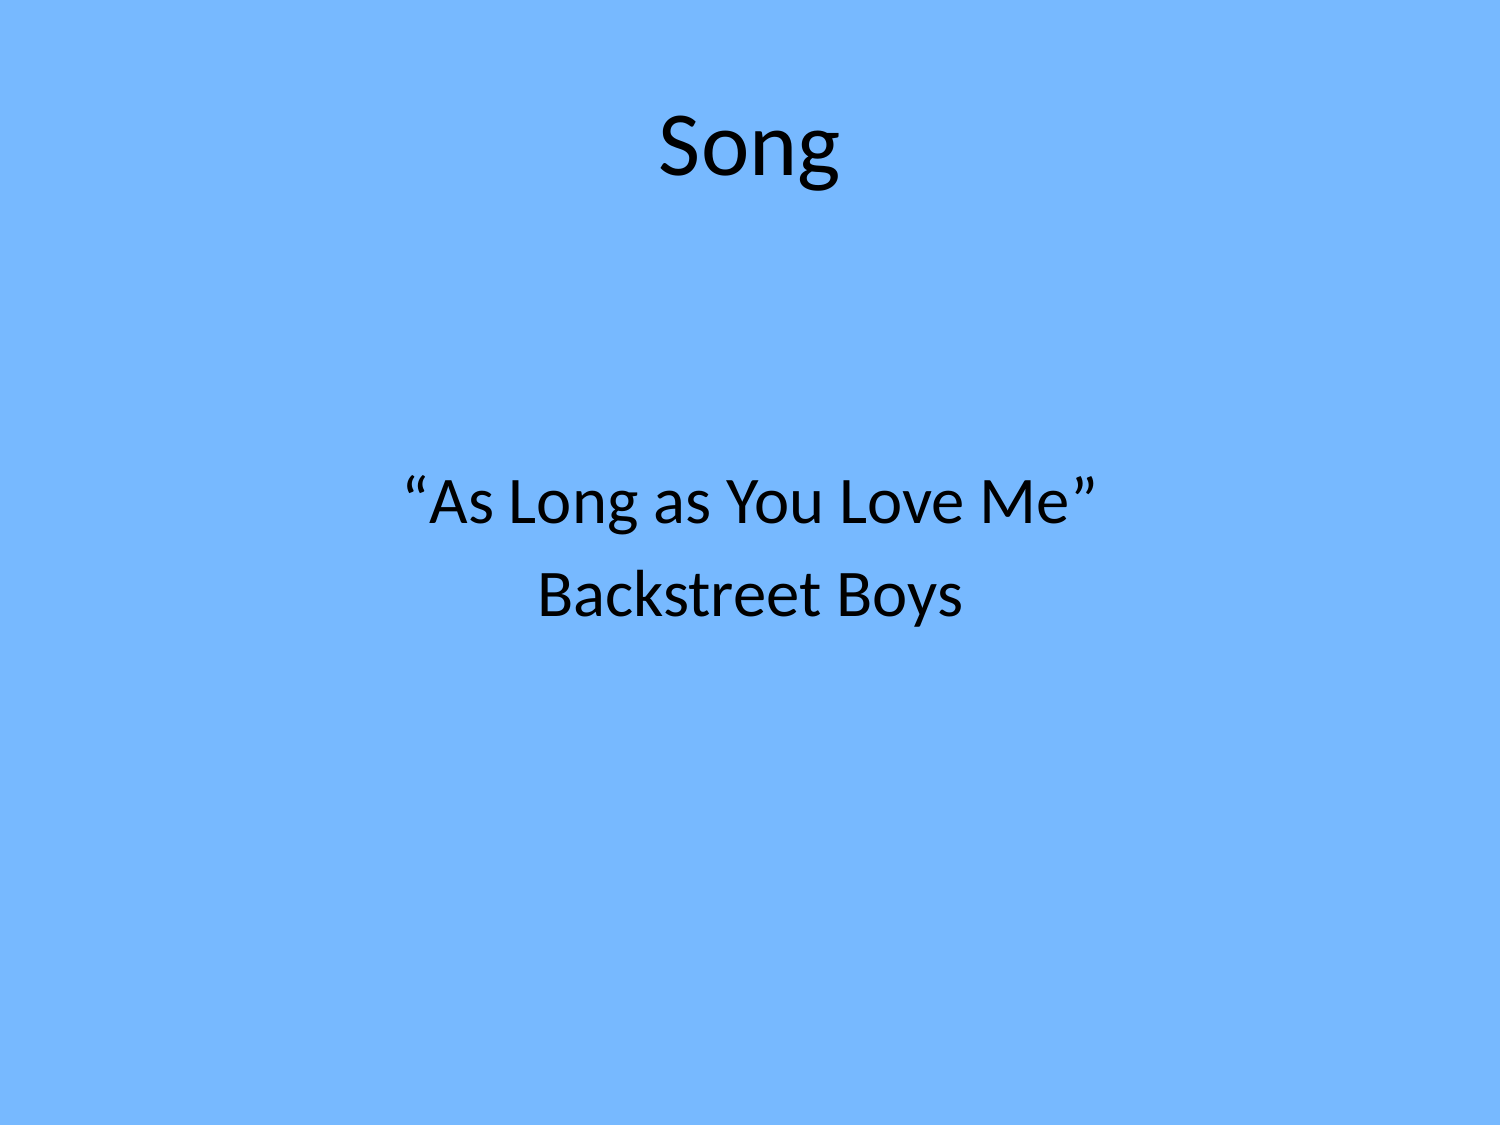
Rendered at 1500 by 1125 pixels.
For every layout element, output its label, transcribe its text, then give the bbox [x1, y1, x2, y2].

title Song [75, 45, 1425, 233]
list “As Long as You Love Me” Backstreet Boys [75, 262, 1425, 1005]
